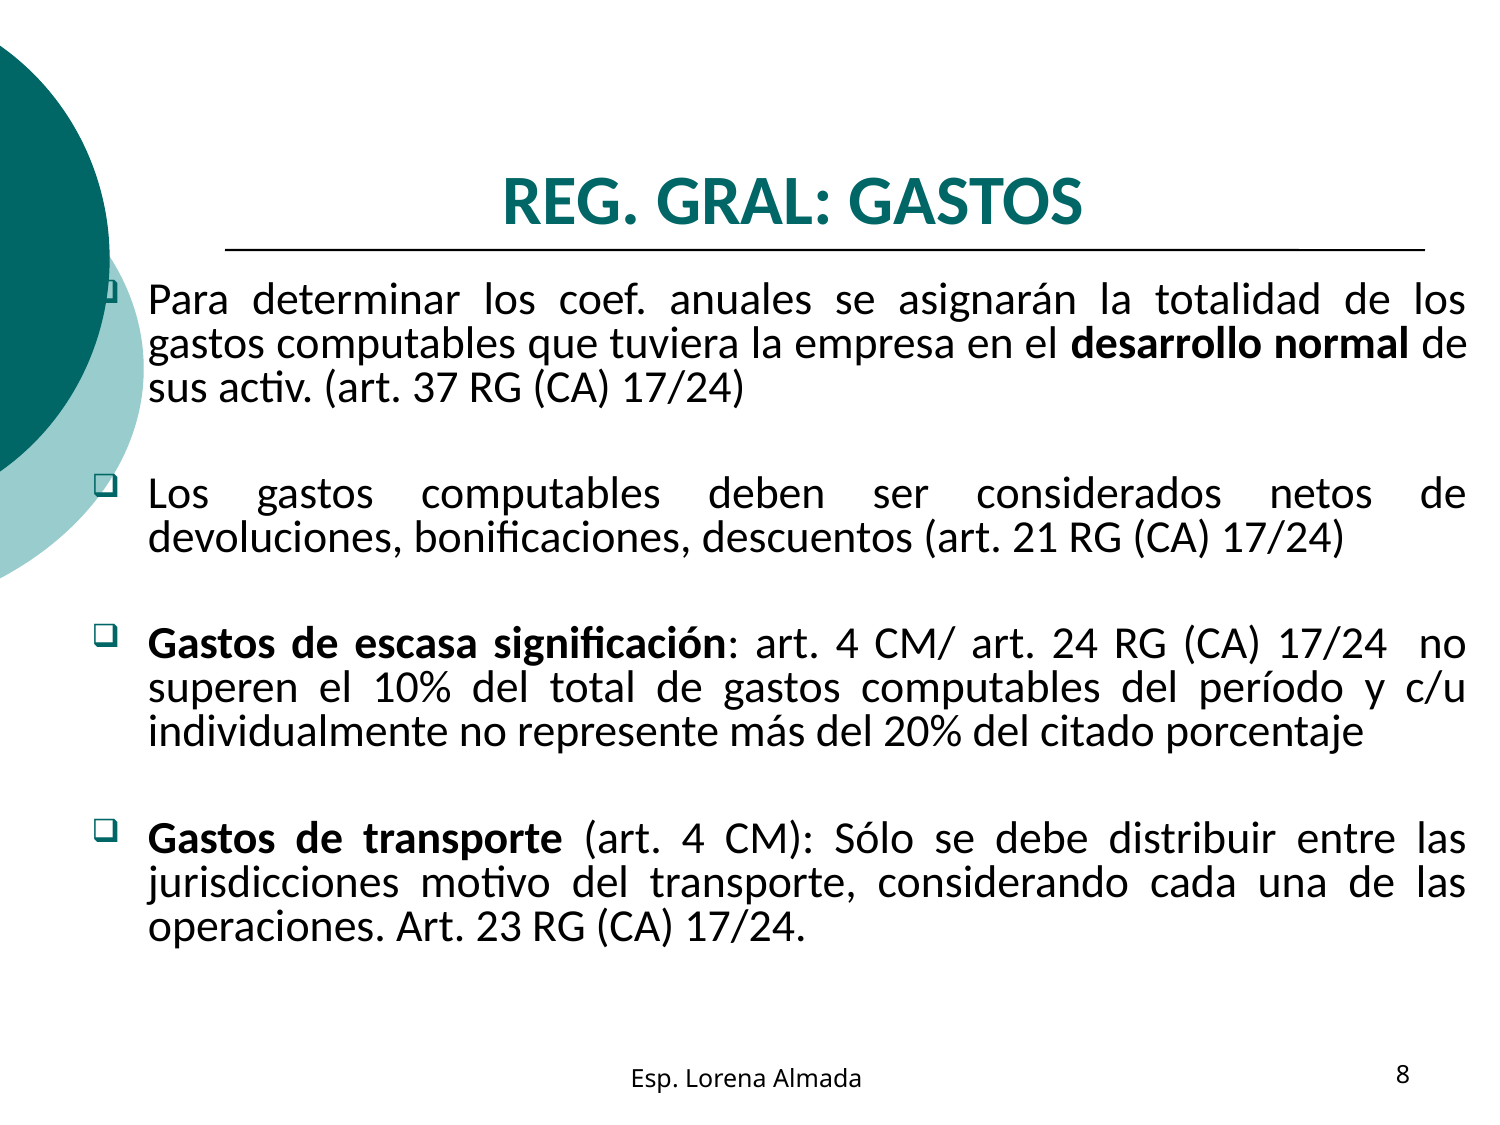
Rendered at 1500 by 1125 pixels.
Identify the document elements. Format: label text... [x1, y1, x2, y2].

title REG. GRAL: GASTOS [105, 58, 1482, 208]
list Para determinar los coef. anuales se asignarán la totalidad de los gastos computables que tuviera la empresa en el desarrollo normal de sus activ. (art. 37 RG (CA) 17/24) Los gastos computables deben ser considerados netos de devoluciones, bonificaciones, descuentos (art. 21 RG (CA) 17/24) Gastos de escasa significación: art. 4 CM/ art. 24 RG (CA) 17/24 no superen el 10% del total de gastos computables del período y c/u individualmente no represente más del 20% del citado porcentaje Gastos de transporte (art. 4 CM): Sólo se debe distribuir entre las jurisdicciones motivo del transporte, considerando cada una de las operaciones. Art. 23 RG (CA) 17/24. [76, 208, 1483, 991]
footer Esp. Lorena Almada [512, 1025, 988, 1100]
slide_number 8 [1074, 1025, 1425, 1100]
